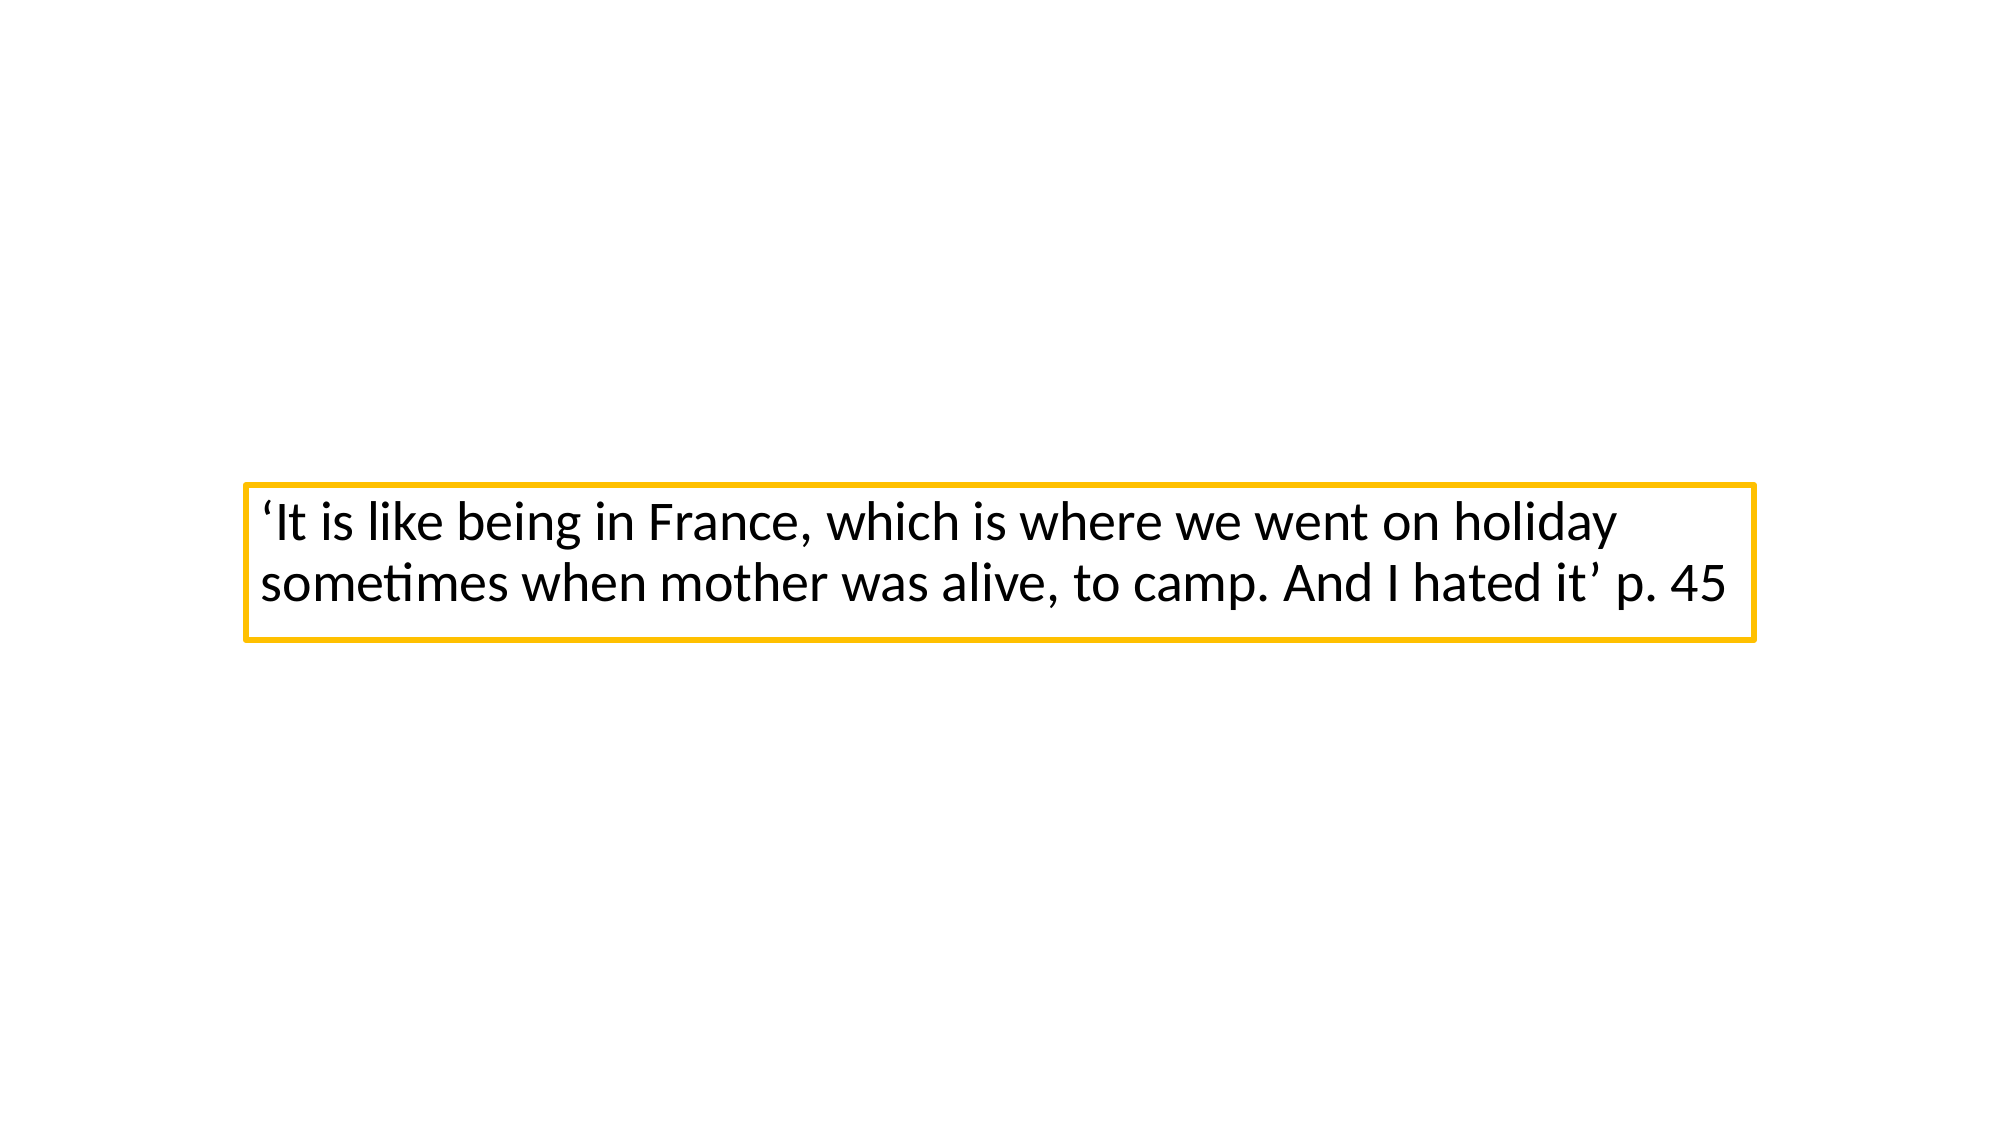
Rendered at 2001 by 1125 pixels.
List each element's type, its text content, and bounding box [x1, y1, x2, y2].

list ‘It is like being in France, which is where we went on holiday sometimes when mother was alive, to camp. And I hated it’ p. 45 [245, 485, 1754, 640]
